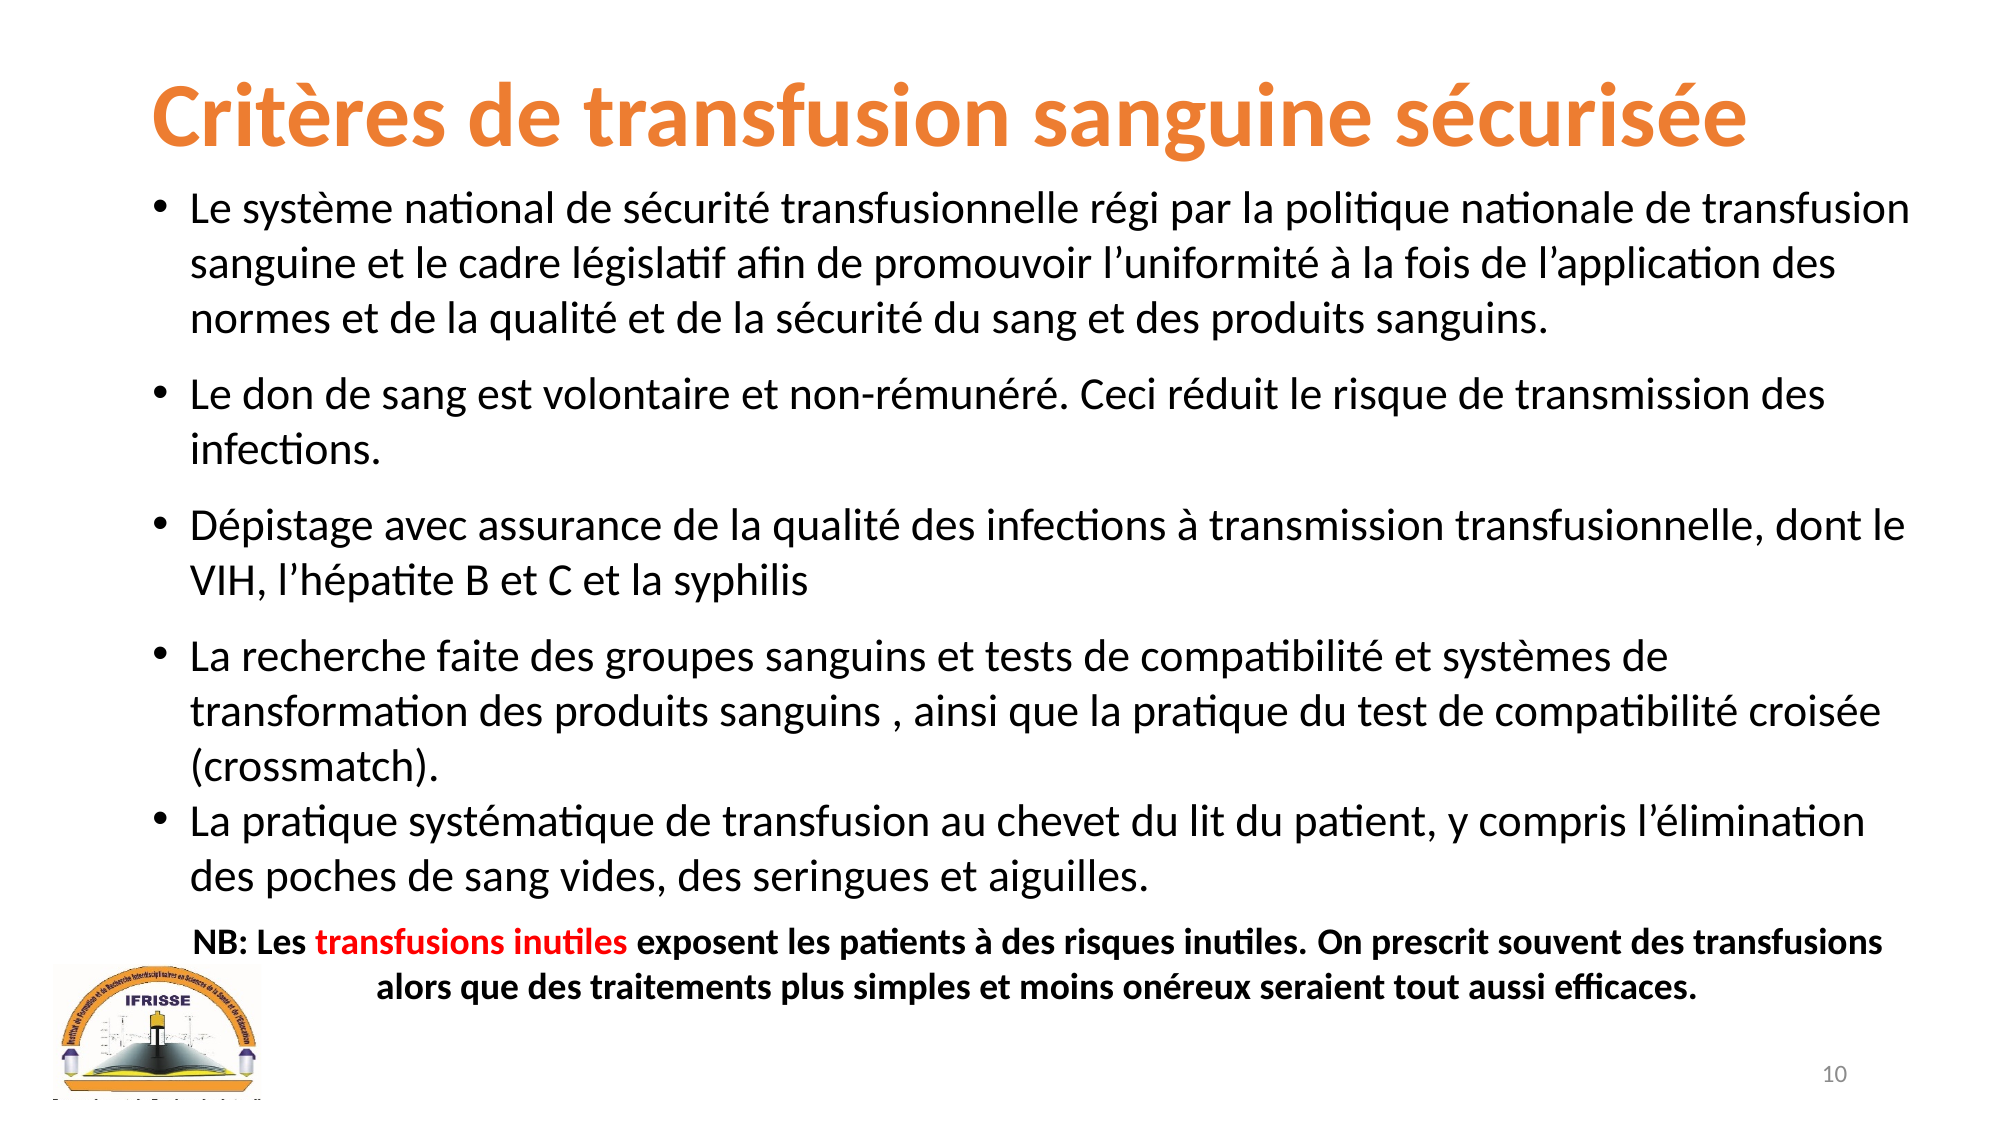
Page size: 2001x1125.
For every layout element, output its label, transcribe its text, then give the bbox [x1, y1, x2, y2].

title Critères de transfusion sanguine sécurisée [137, 59, 1795, 170]
slide_number 10 [1412, 1042, 1863, 1103]
list Le système national de sécurité transfusionnelle régi par la politique nationale de transfusion sanguine et le cadre législatif afin de promouvoir l’uniformité à la fois de l’application des normes et de la qualité et de la sécurité du sang et des produits sanguins. Le don de sang est volontaire et non-rémunéré. Ceci réduit le risque de transmission des infections. Dépistage avec assurance de la qualité des infections à transmission transfusionnelle, dont le VIH, l’hépatite B et C et la syphilis La recherche faite des groupes sanguins et tests de compatibilité et systèmes de transformation des produits sanguins , ainsi que la pratique du test de compatibilité croisée (crossmatch). La pratique systématique de transfusion au chevet du lit du patient, y compris l’élimination des poches de sang vides, des seringues et aiguilles. NB: Les transfusions inutiles exposent les patients à des risques inutiles. On prescrit souvent des transfusions alors que des traitements plus simples et moins onéreux seraient tout aussi efficaces. [137, 170, 1939, 1004]
picture [53, 964, 262, 1100]
